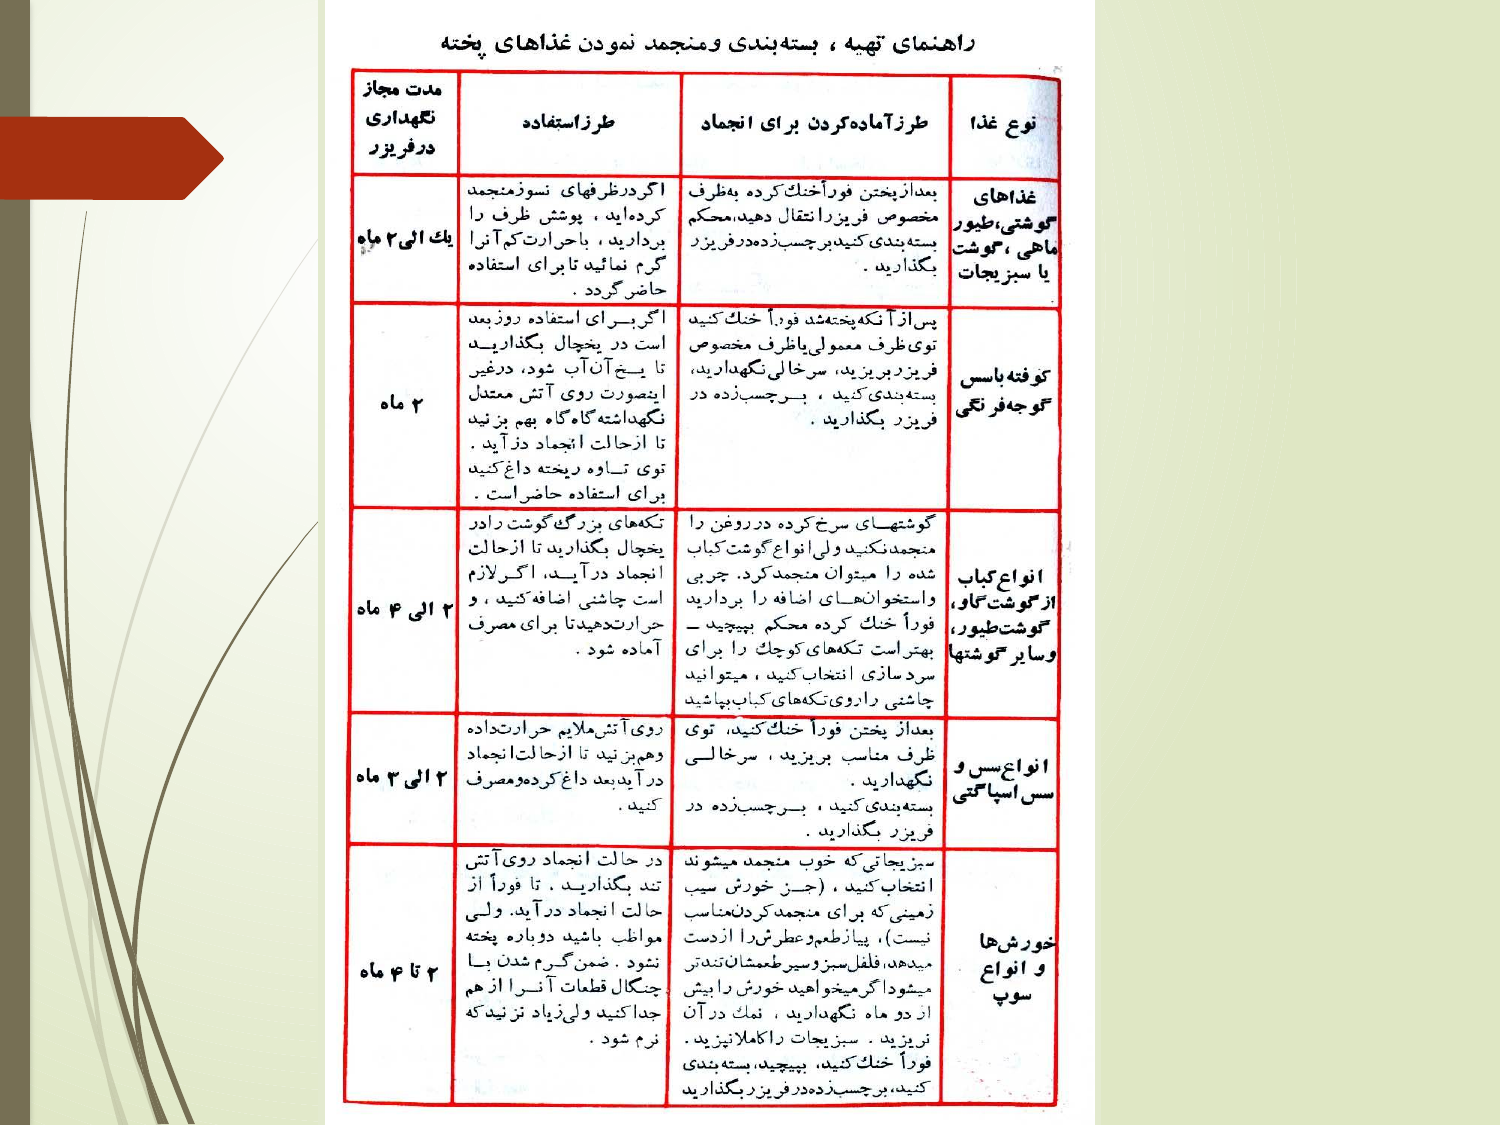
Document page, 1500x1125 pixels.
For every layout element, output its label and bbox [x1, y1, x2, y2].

picture [324, 0, 1096, 1125]
